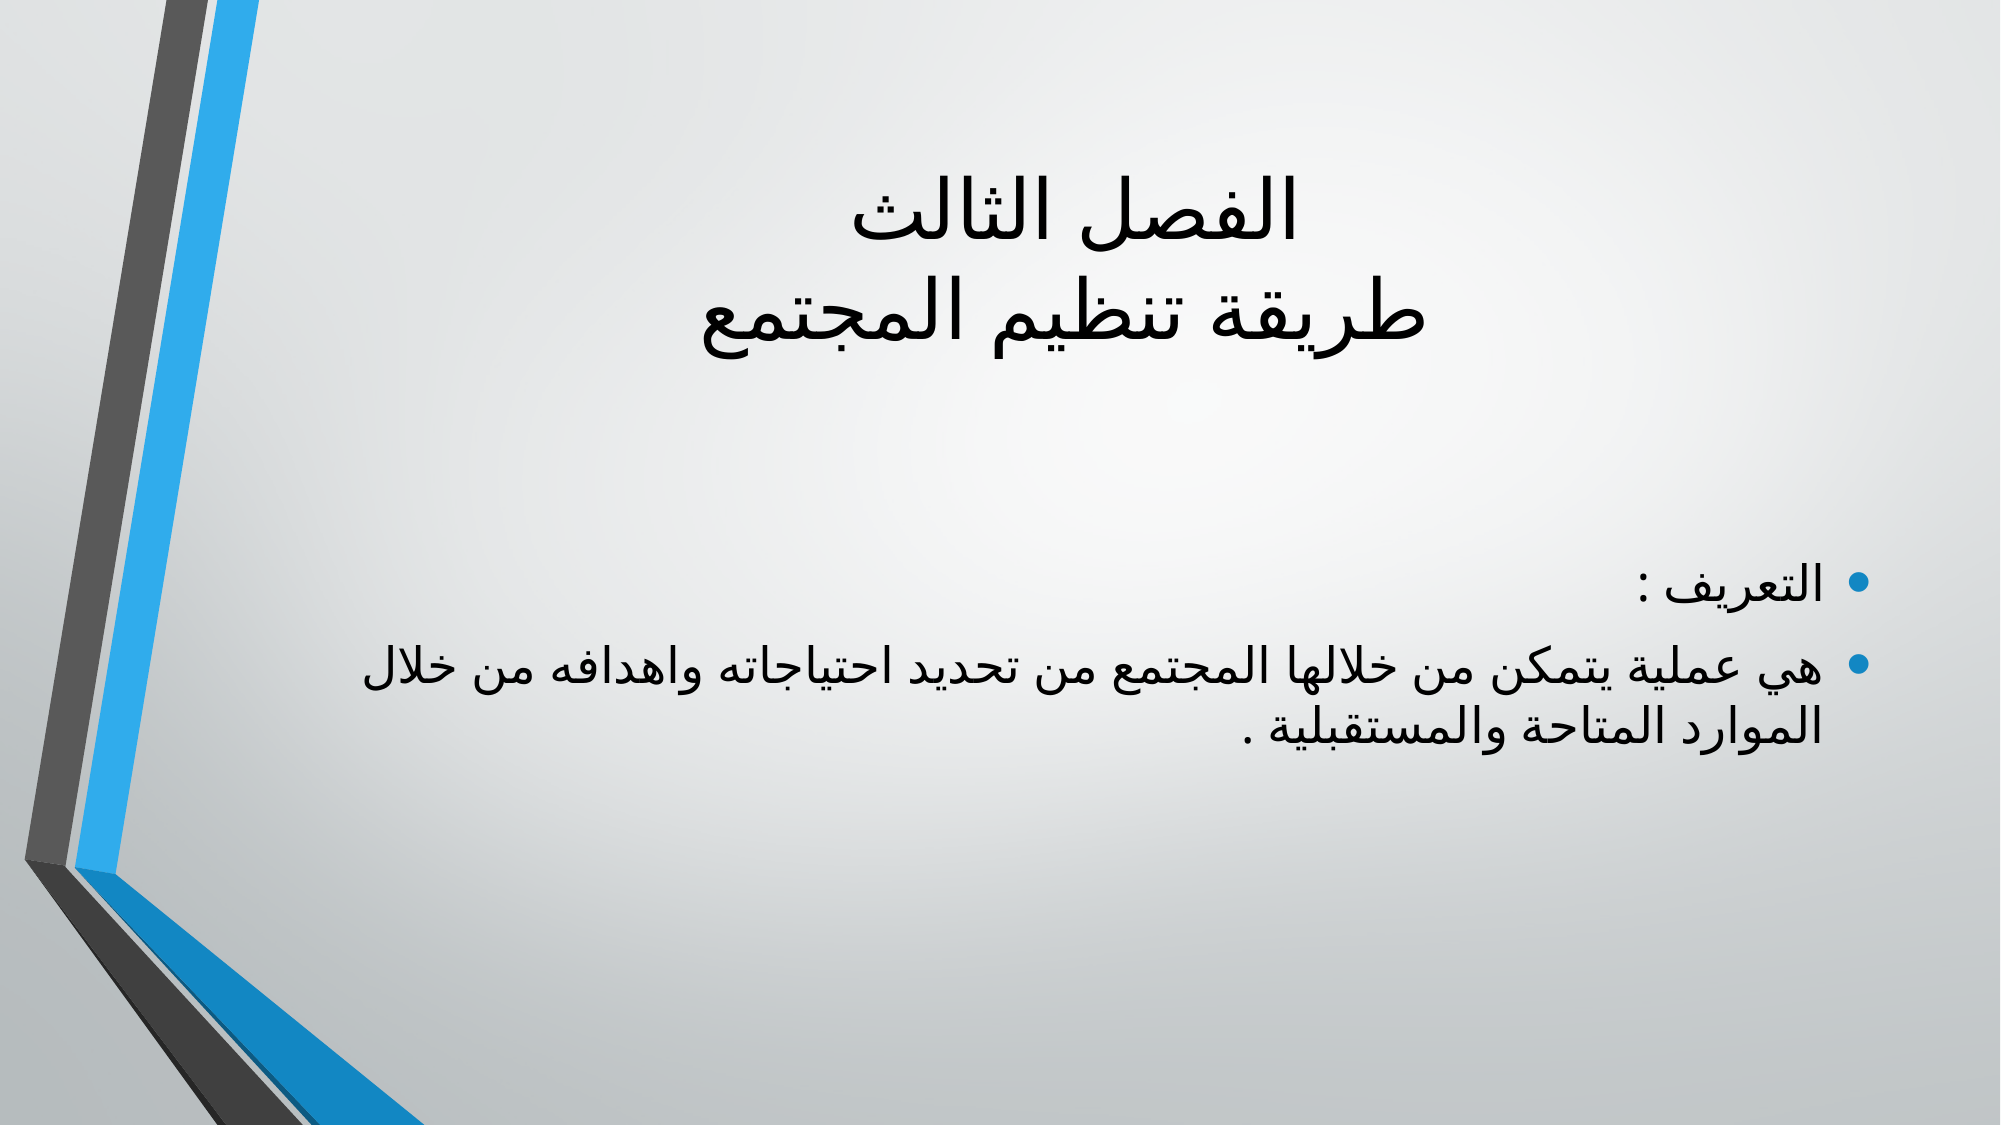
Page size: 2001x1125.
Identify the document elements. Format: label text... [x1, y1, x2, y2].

title الفصل الثالث طريقة تنظيم المجتمع [243, 112, 1887, 400]
list التعريف : هي عملية يتمكن من خلالها المجتمع من تحديد احتياجاته واهدافه من خلال الموارد المتاحة والمستقبلية . [243, 437, 1887, 950]
